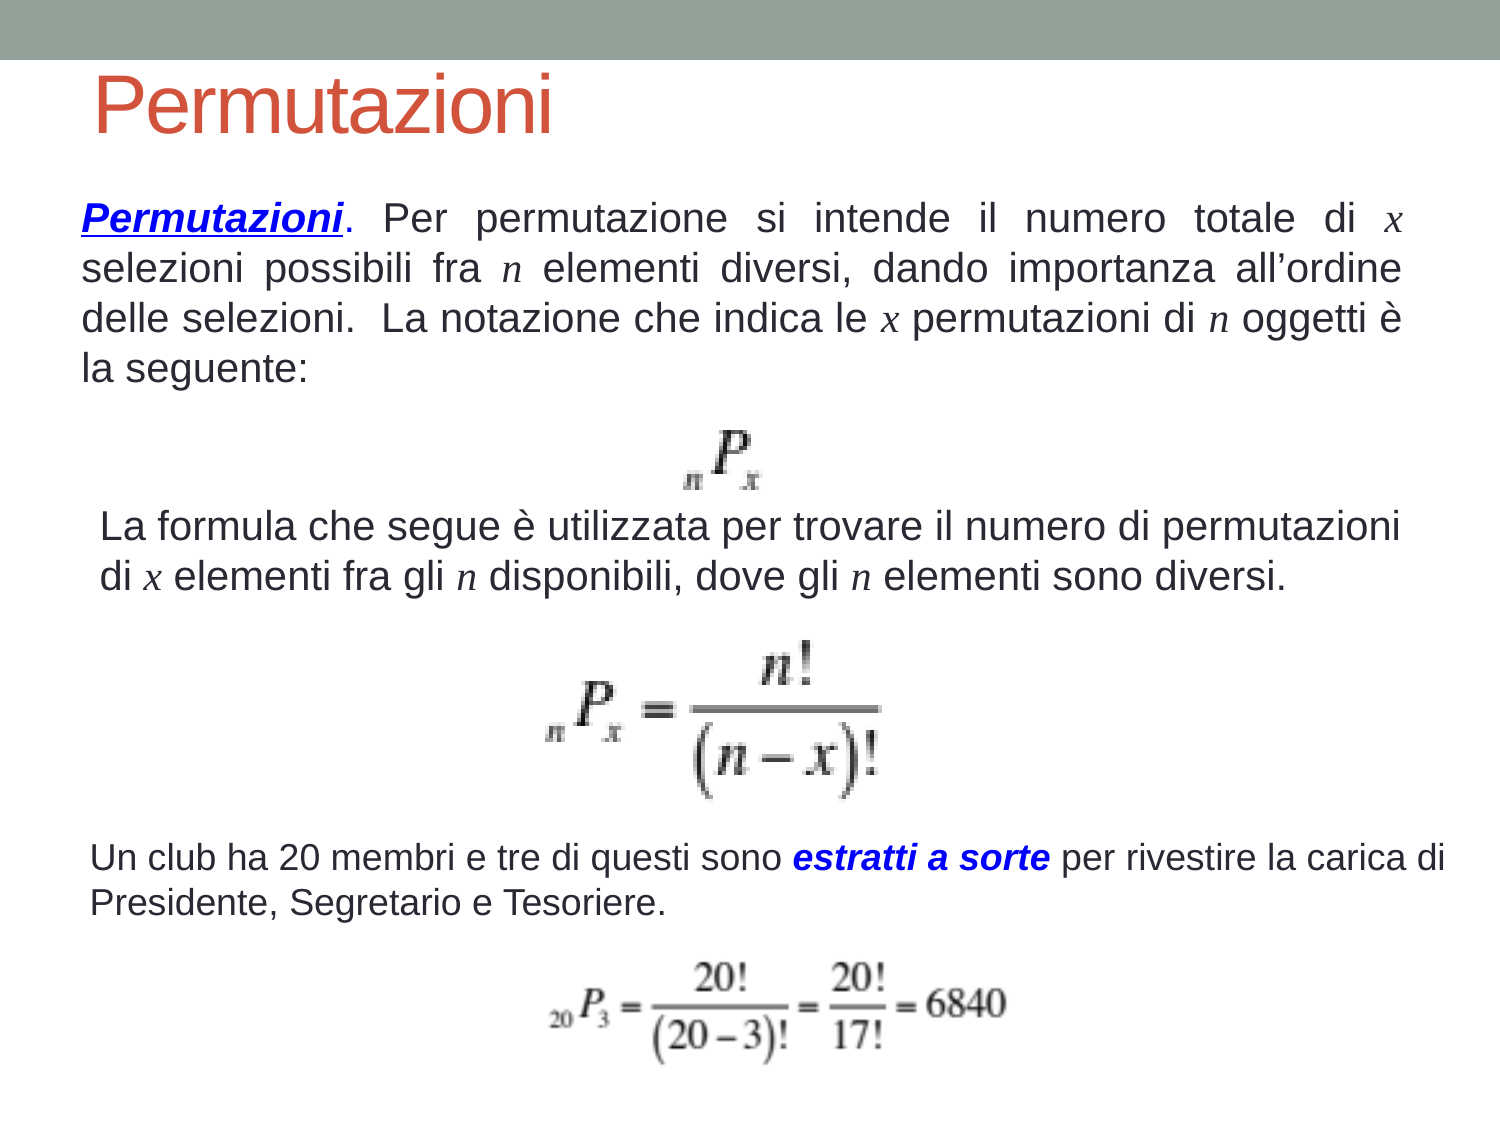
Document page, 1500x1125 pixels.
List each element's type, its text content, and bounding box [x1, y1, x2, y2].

text_box La formula che segue è utilizzata per trovare il numero di permutazioni di x elementi fra gli n disponibili, dove gli n elementi sono diversi. [84, 491, 1451, 607]
text_box Un club ha 20 membri e tre di questi sono estratti a sorte per rivestire la carica di Presidente, Segretario e Tesoriere. [74, 825, 1475, 930]
title Permutazioni [77, 18, 1427, 182]
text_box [537, 620, 887, 804]
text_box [675, 415, 769, 499]
text_box Permutazioni. Per permutazione si intende il numero totale di x selezioni possibili fra n elementi diversi, dando importanza all’ordine delle selezioni. La notazione che indica le x permutazioni di n oggetti è la seguente: [66, 183, 1418, 398]
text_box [544, 950, 1012, 1069]
